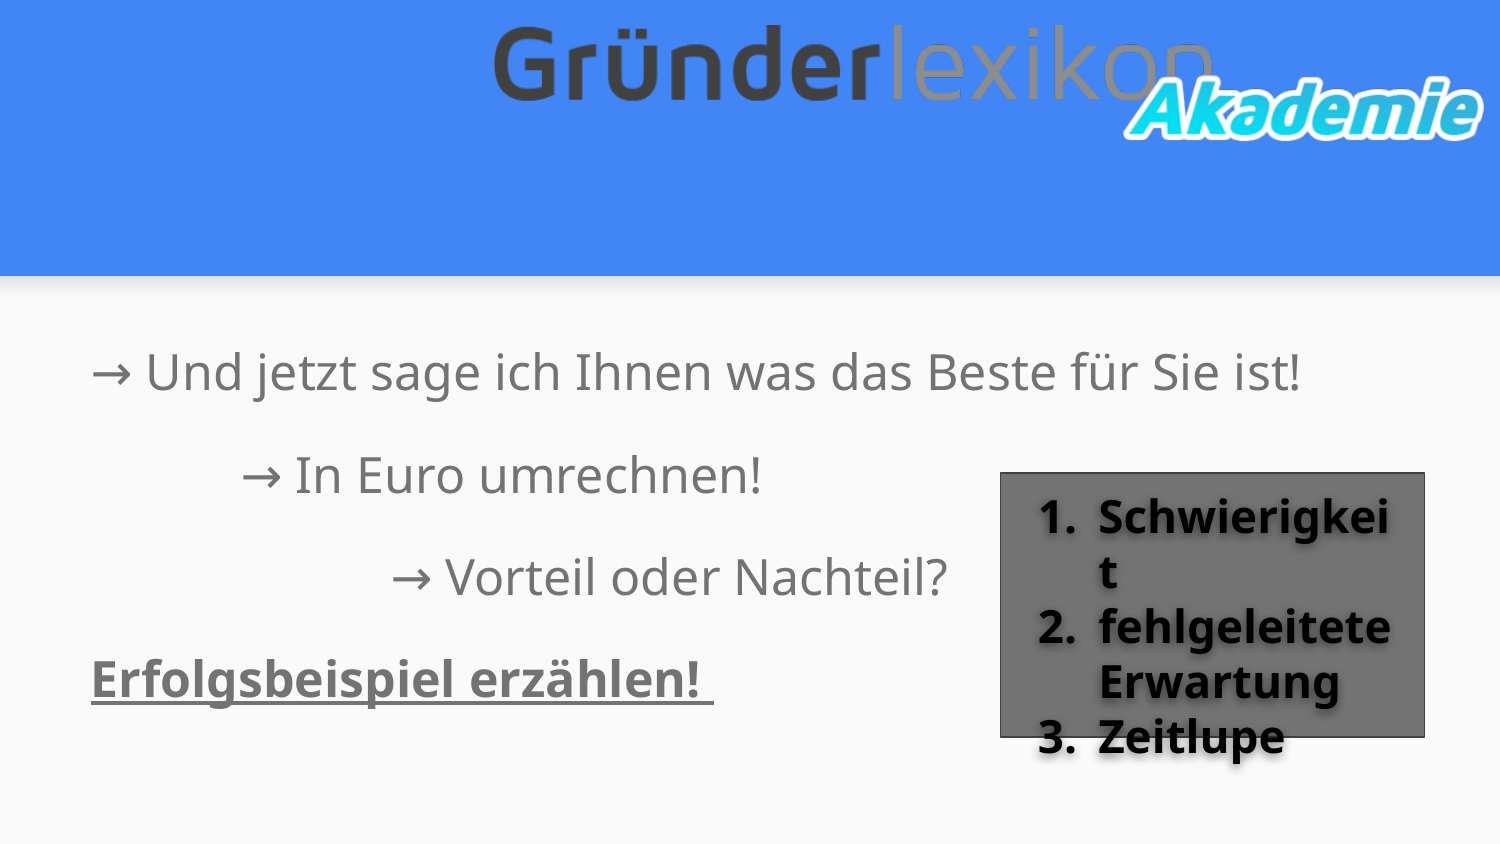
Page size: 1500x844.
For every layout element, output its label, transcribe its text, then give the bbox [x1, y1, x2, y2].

text_box Schwierigkeit fehlgeleitete Erwartung Zeitlupe [1008, 472, 1417, 774]
list → Und jetzt sage ich Ihnen was das Beste für Sie ist! → In Euro umrechnen! → Vorteil oder Nachteil? Erfolgsbeispiel erzählen! [75, 316, 1425, 762]
picture [493, 25, 1484, 143]
